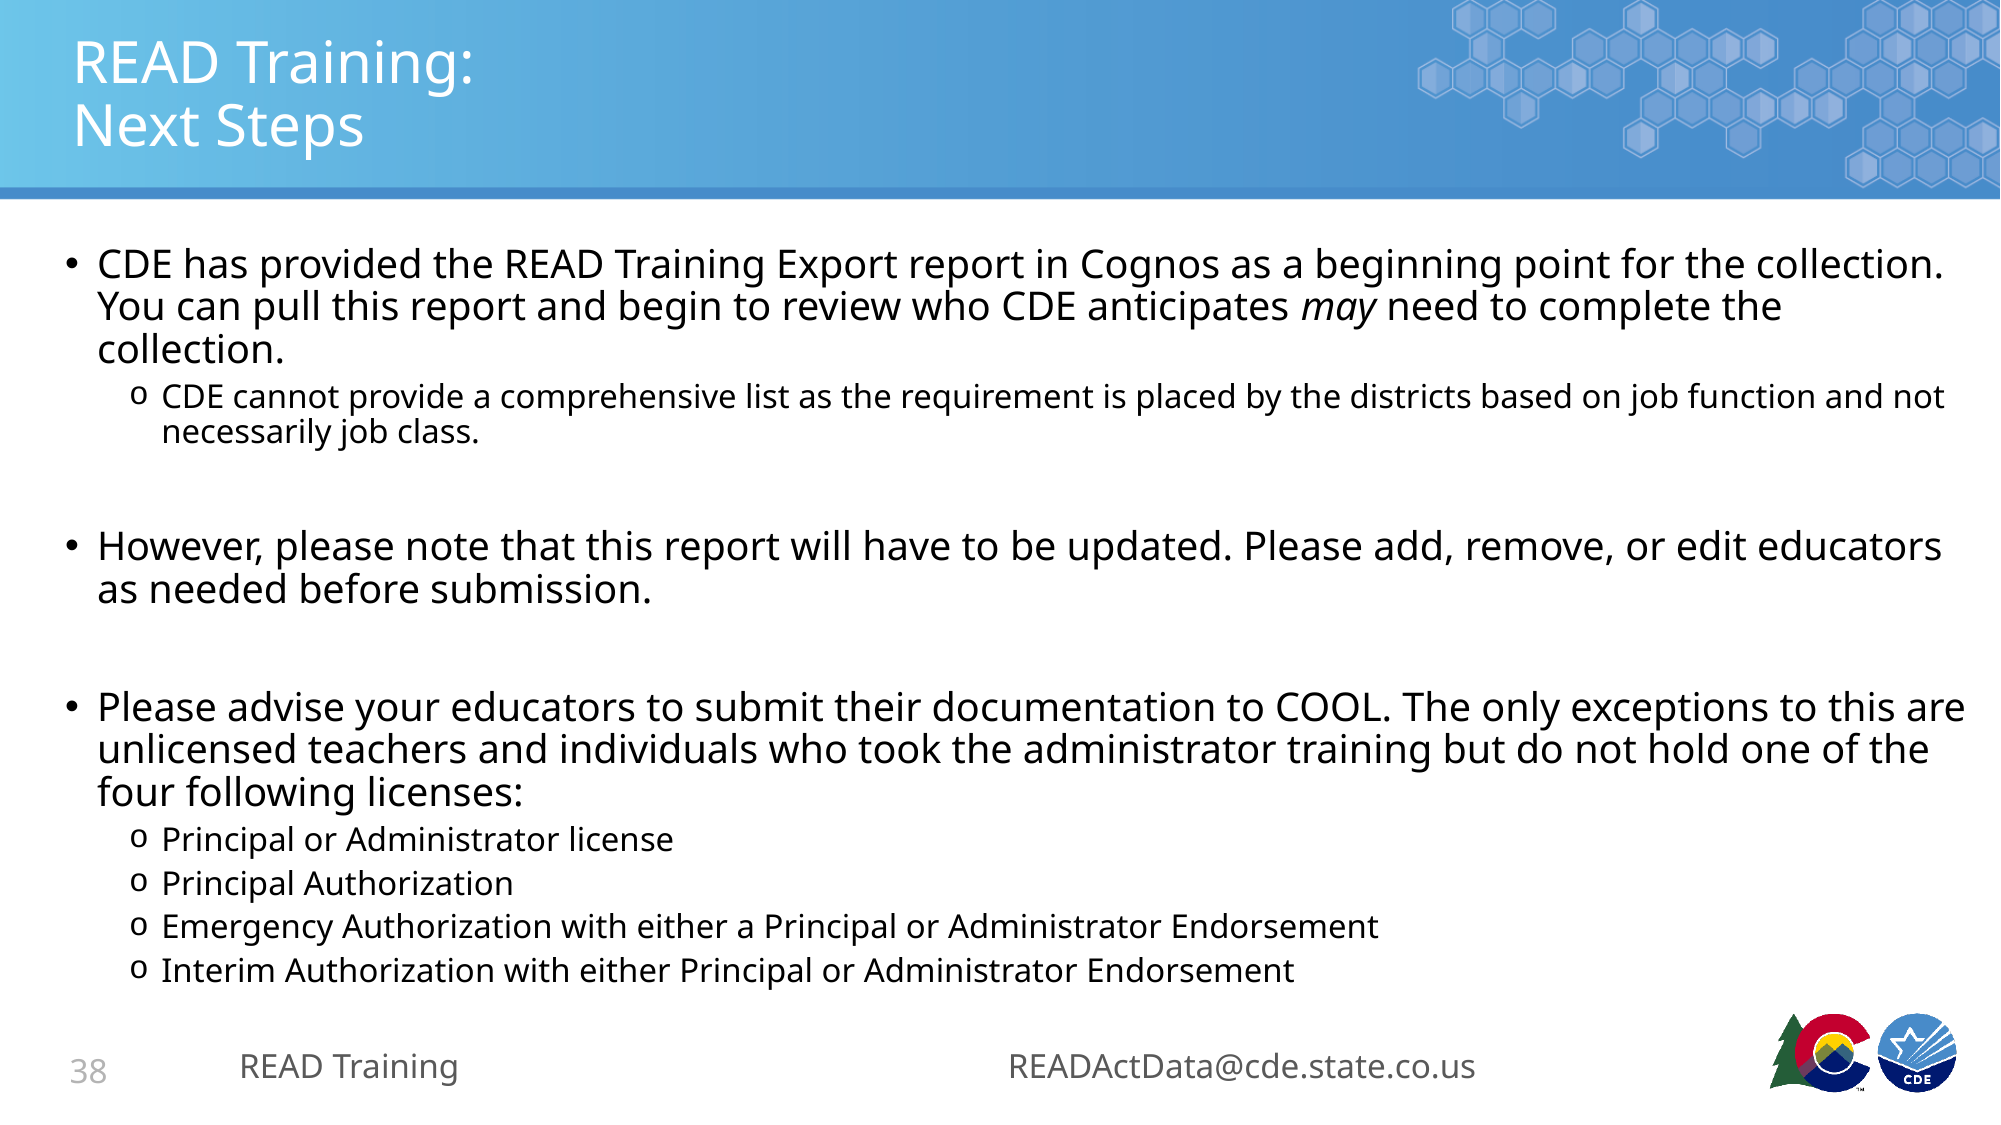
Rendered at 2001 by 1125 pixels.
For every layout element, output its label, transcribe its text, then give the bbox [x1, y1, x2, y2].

picture [0, 0, 2000, 200]
title READ Training: Next Steps [72, 33, 1396, 182]
list CDE has provided the READ Training Export report in Cognos as a beginning point for the collection. You can pull this report and begin to review who CDE anticipates may need to complete the collection. CDE cannot provide a comprehensive list as the requirement is placed by the districts based on job function and not necessarily job class. However, please note that this report will have to be updated. Please add, remove, or edit educators as needed before submission. Please advise your educators to submit their documentation to COOL. The only exceptions to this are unlicensed teachers and individuals who took the administrator training but do not hold one of the four following licenses: Principal or Administrator license Principal Authorization Emergency Authorization with either a Principal or Administrator Endorsement Interim Authorization with either Principal or Administrator Endorsement [65, 244, 1973, 993]
slide_number 38 [54, 1042, 191, 1103]
list READActData@cde.state.co.us [992, 1042, 1714, 1103]
list READ Training [224, 1042, 960, 1103]
picture [1768, 1012, 1957, 1093]
